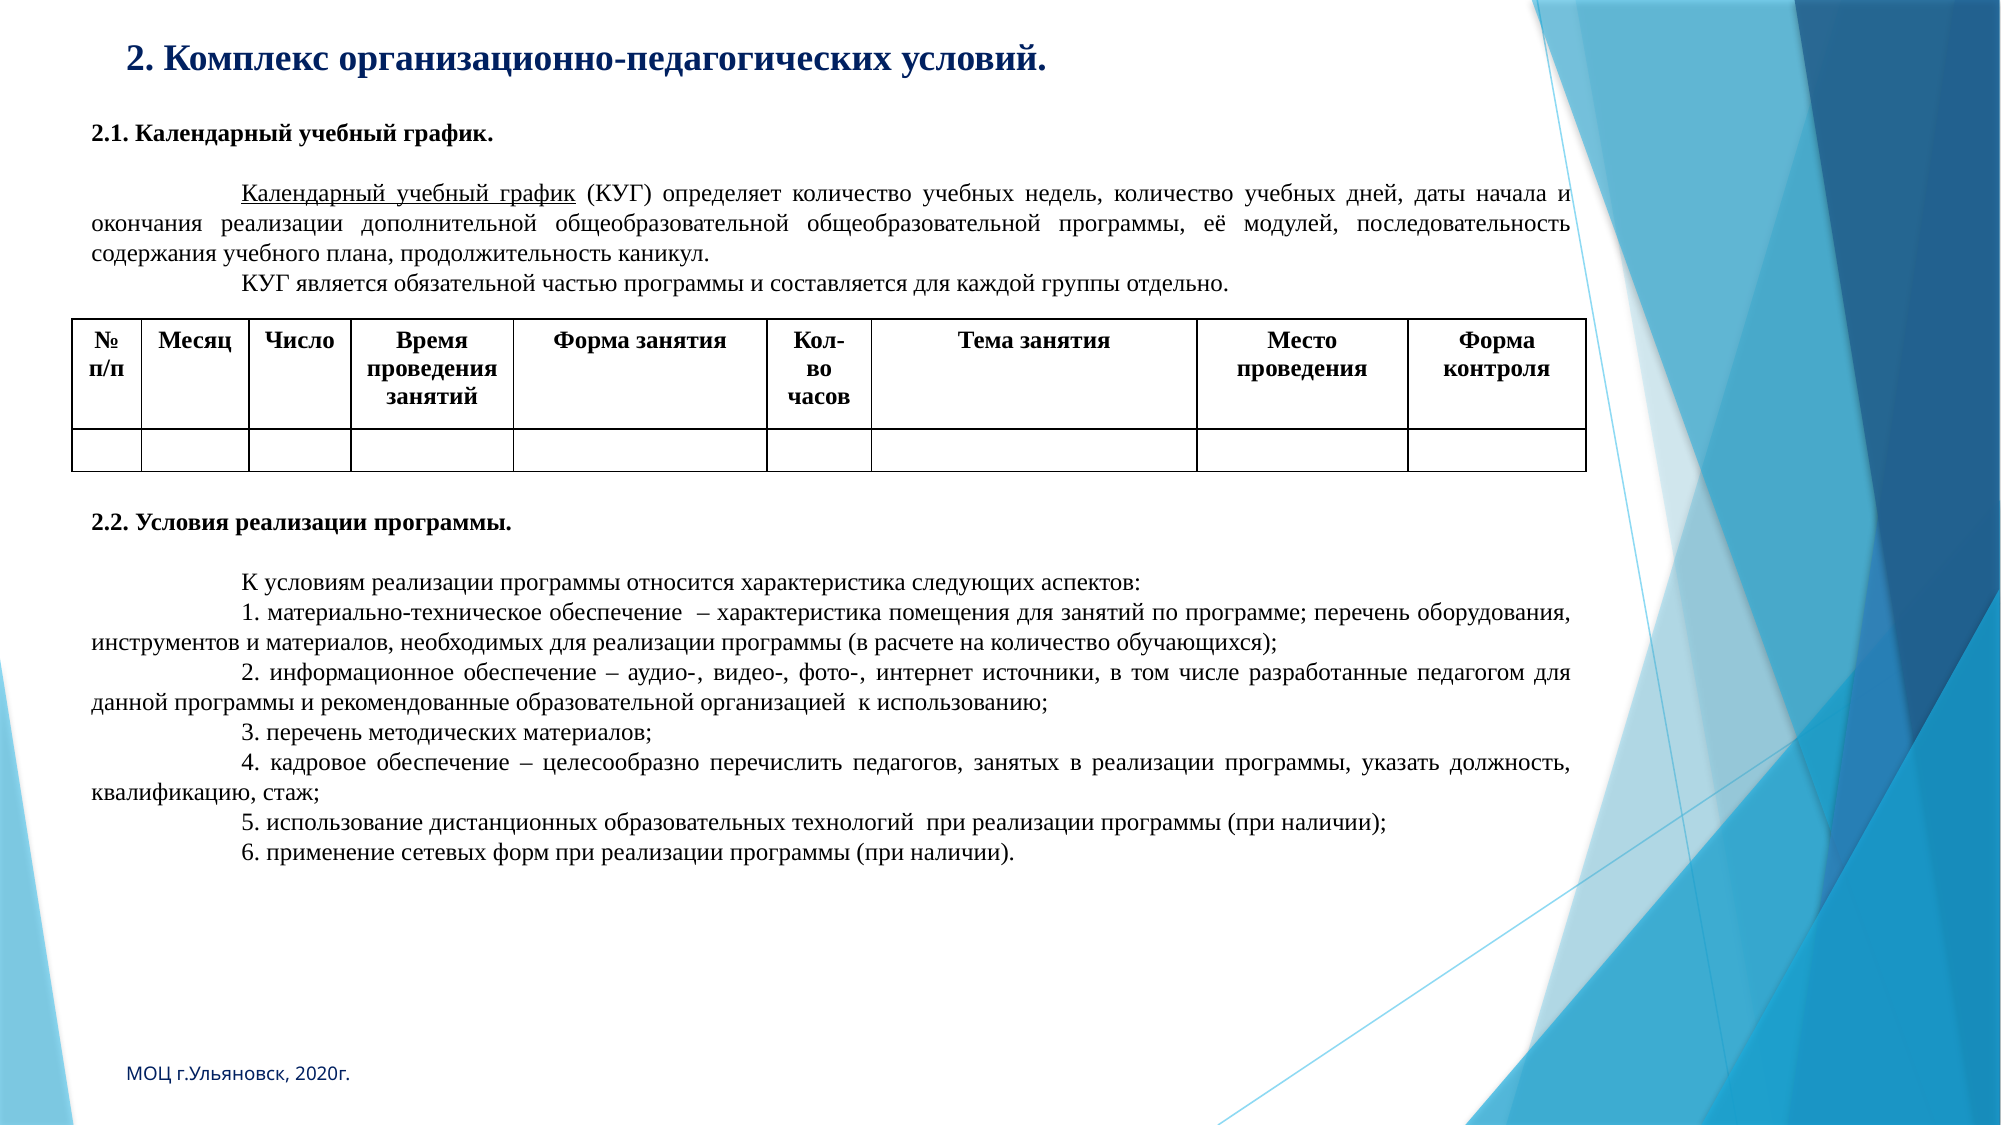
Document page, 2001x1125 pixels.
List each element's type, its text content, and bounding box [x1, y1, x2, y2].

table_cell [142, 430, 248, 471]
table_header Кол-во часов [768, 320, 871, 428]
table_header Время проведения занятий [352, 320, 513, 428]
table_header Тема занятия [872, 320, 1196, 428]
table_header Месяц [142, 320, 248, 428]
table_cell [73, 430, 141, 471]
table_cell [352, 430, 513, 471]
table_cell [872, 430, 1196, 471]
table_header Место проведения [1198, 320, 1407, 428]
table_header Форма контроля [1409, 320, 1585, 428]
table_cell [768, 430, 871, 471]
table_header Форма занятия [514, 320, 766, 428]
footer МОЦ г.Ульяновск, 2020г. [111, 1044, 1145, 1101]
table_cell [250, 430, 350, 471]
table_cell [1409, 430, 1585, 471]
list 2.1. Календарный учебный график. Календарный учебный график (КУГ) определяет количество учебных недель, количество учебных дней, даты начала и окончания реализации дополнительной общеобразовательной общеобразовательной программы, её модулей, последовательность содержания учебного плана, продолжительность каникул. КУГ является обязательной частью программы и составляется для каждой группы отдельно. 2.2. Условия реализации программы. К условиям реализации программы относится характеристика следующих аспектов: 1. материально-техническое обеспечение – характеристика помещения для занятий по программе; перечень оборудования, инструментов и материалов, необходимых для реализации программы (в расчете на количество обучающихся); 2. информационное обеспечение – аудио-‚ видео-, фото-‚ интернет источники, в том числе разработанные педагогом для данной программы и рекомендованные образовательной организацией к использованию; 3. перечень методических материалов; 4. кадровое обеспечение – целесообразно перечислить педагогов, занятых в реализации программы, указать должность, квалификацию, стаж; 5. использование дистанционных образовательных технологий при реализации программы (при наличии); 6. применение сетевых форм при реализации программы (при наличии). [76, 108, 1588, 1009]
table_header № п/п [73, 320, 141, 428]
table_cell [1198, 430, 1407, 471]
table_header Число [250, 320, 350, 428]
table_cell [514, 430, 766, 471]
title 2. Комплекс организационно-педагогических условий. [111, 25, 1522, 108]
